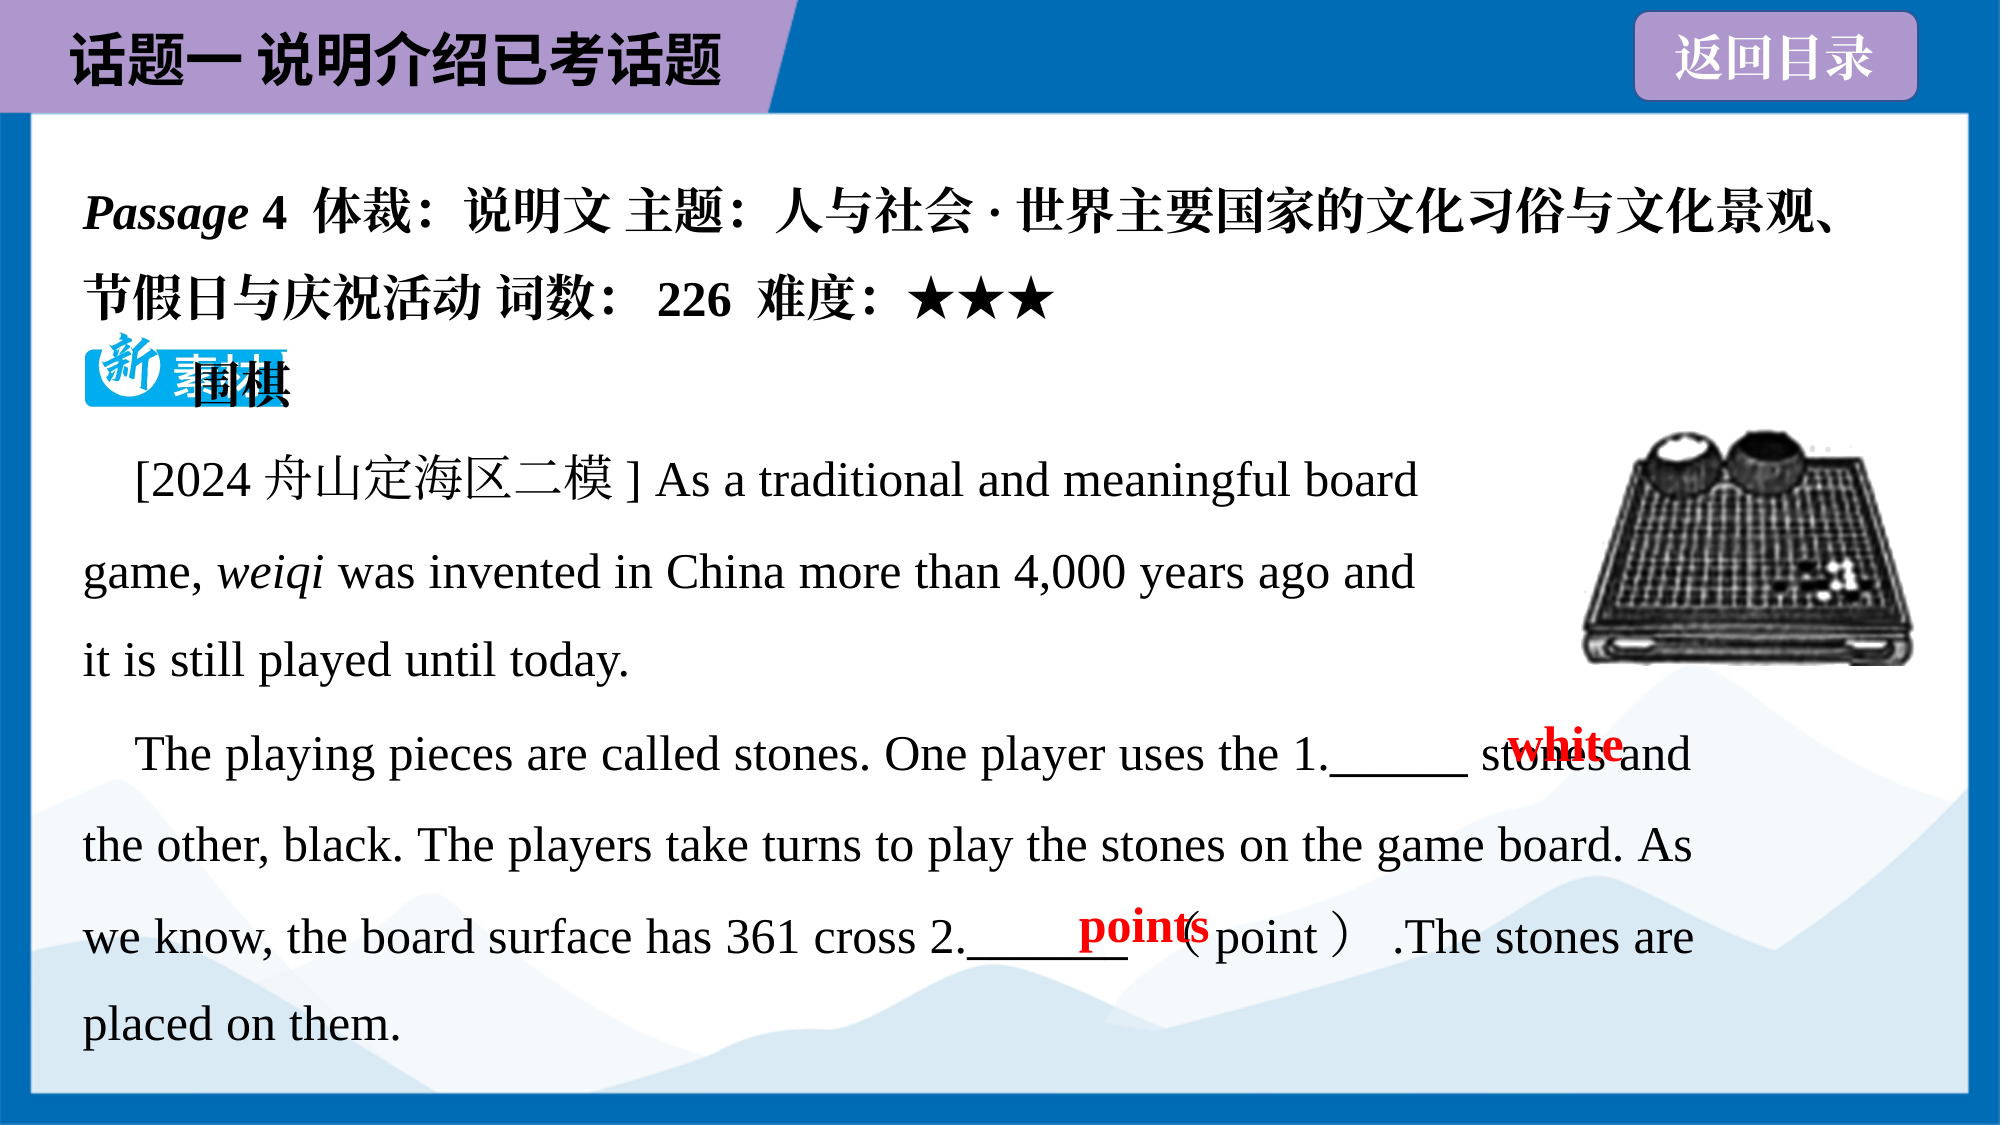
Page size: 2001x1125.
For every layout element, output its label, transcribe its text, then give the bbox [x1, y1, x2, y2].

text_box [2024舟山定海区二模] As a traditional and meaningful board game, weiqi was invented in China more than 4,000 years ago and it is still played until today. [82, 415, 1562, 677]
text_box The playing pieces are called stones. One player uses the 1.______ stones and the other, black. The players take turns to play the stones on the game board. As we know, the board surface has 361 cross 2._______ （point）.The stones are placed on them. [82, 688, 1917, 1042]
text_box 围棋 [82, 326, 1917, 405]
picture [0, 0, 2000, 1125]
text_box white [1489, 683, 1642, 763]
text_box points [1060, 864, 1228, 944]
text_box Passage 4 体裁：说明文 主题：人与社会·世界主要国家的文化习俗与文化景观、 节假日与庆祝活动 词数：226 难度：★★★ [82, 147, 1917, 318]
